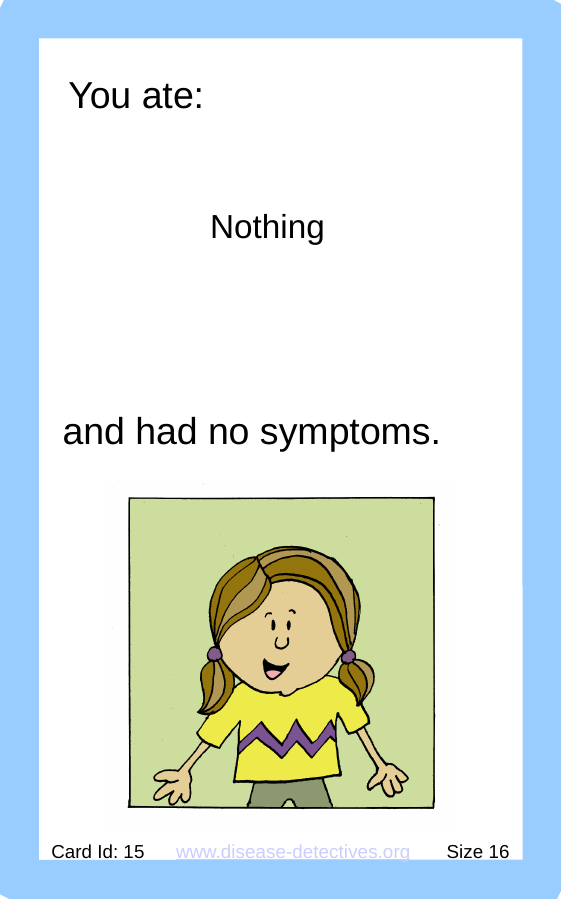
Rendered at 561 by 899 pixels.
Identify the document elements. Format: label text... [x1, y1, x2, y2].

text_box Nothing [195, 199, 391, 252]
picture [103, 477, 458, 834]
text_box Card Id: 15 www.disease-detectives.org Size 16 [35, 832, 525, 869]
text_box [18, 17, 544, 881]
